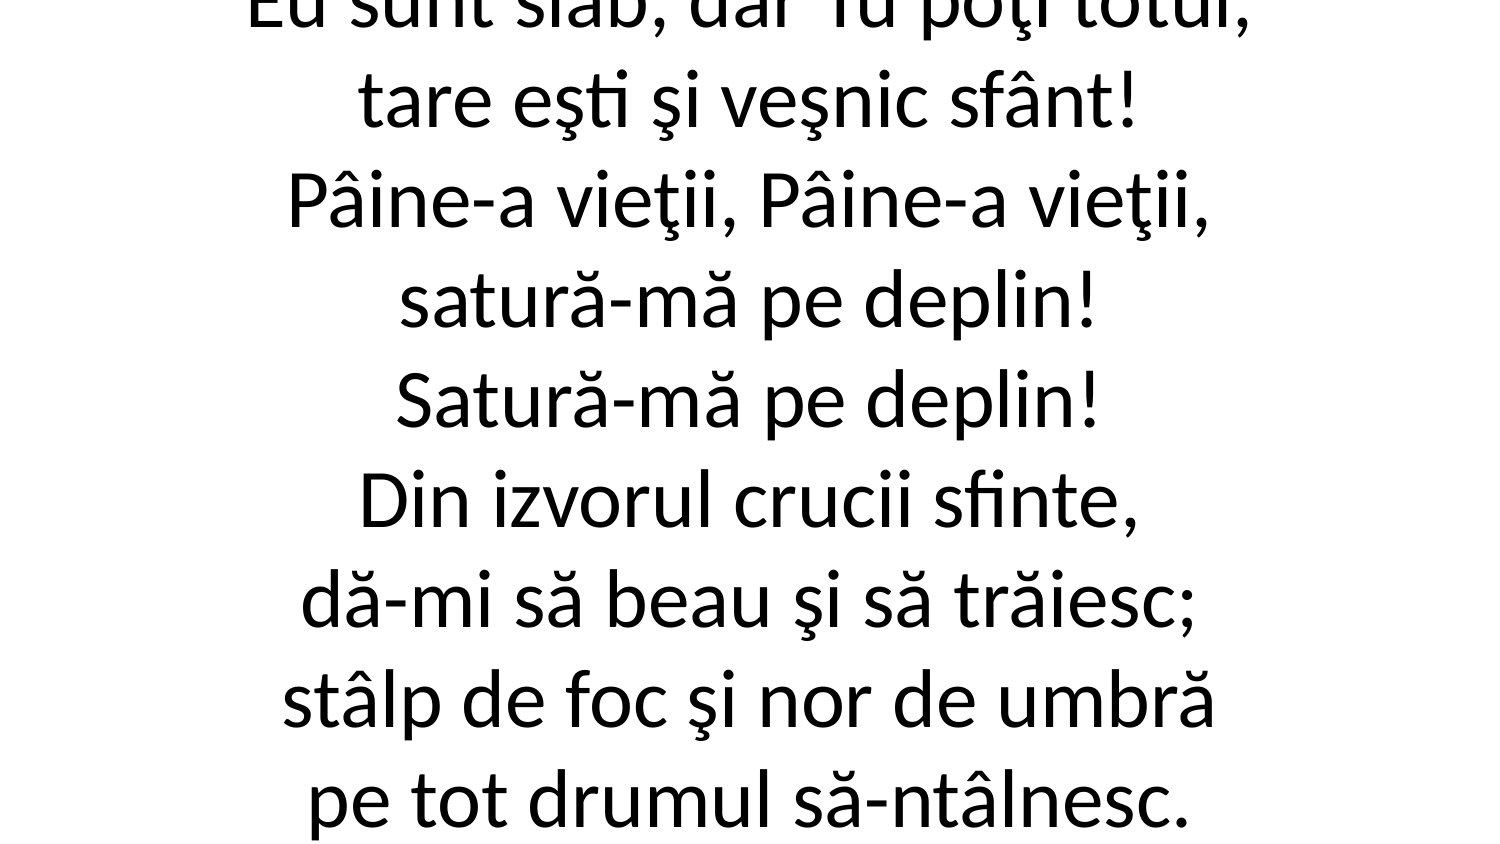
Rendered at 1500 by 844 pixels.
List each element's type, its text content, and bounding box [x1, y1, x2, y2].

text_box 1. Mă condu, Măreţ Iehova, prin acest pustiu pământ. Eu sunt slab, dar Tu poţi totul, tare eşti şi veşnic sfânt! Pâine-a vieţii, Pâine-a vieţii, satură-mă pe deplin! Satură-mă pe deplin! Din izvorul crucii sfinte, dă-mi să beau şi să trăiesc; stâlp de foc şi nor de umbră pe tot drumul să-ntâlnesc. Domn al slavei, tare-n luptă, fii puterea mea şi scut! Fii puterea mea şi scut! [230, 0, 1270, 844]
